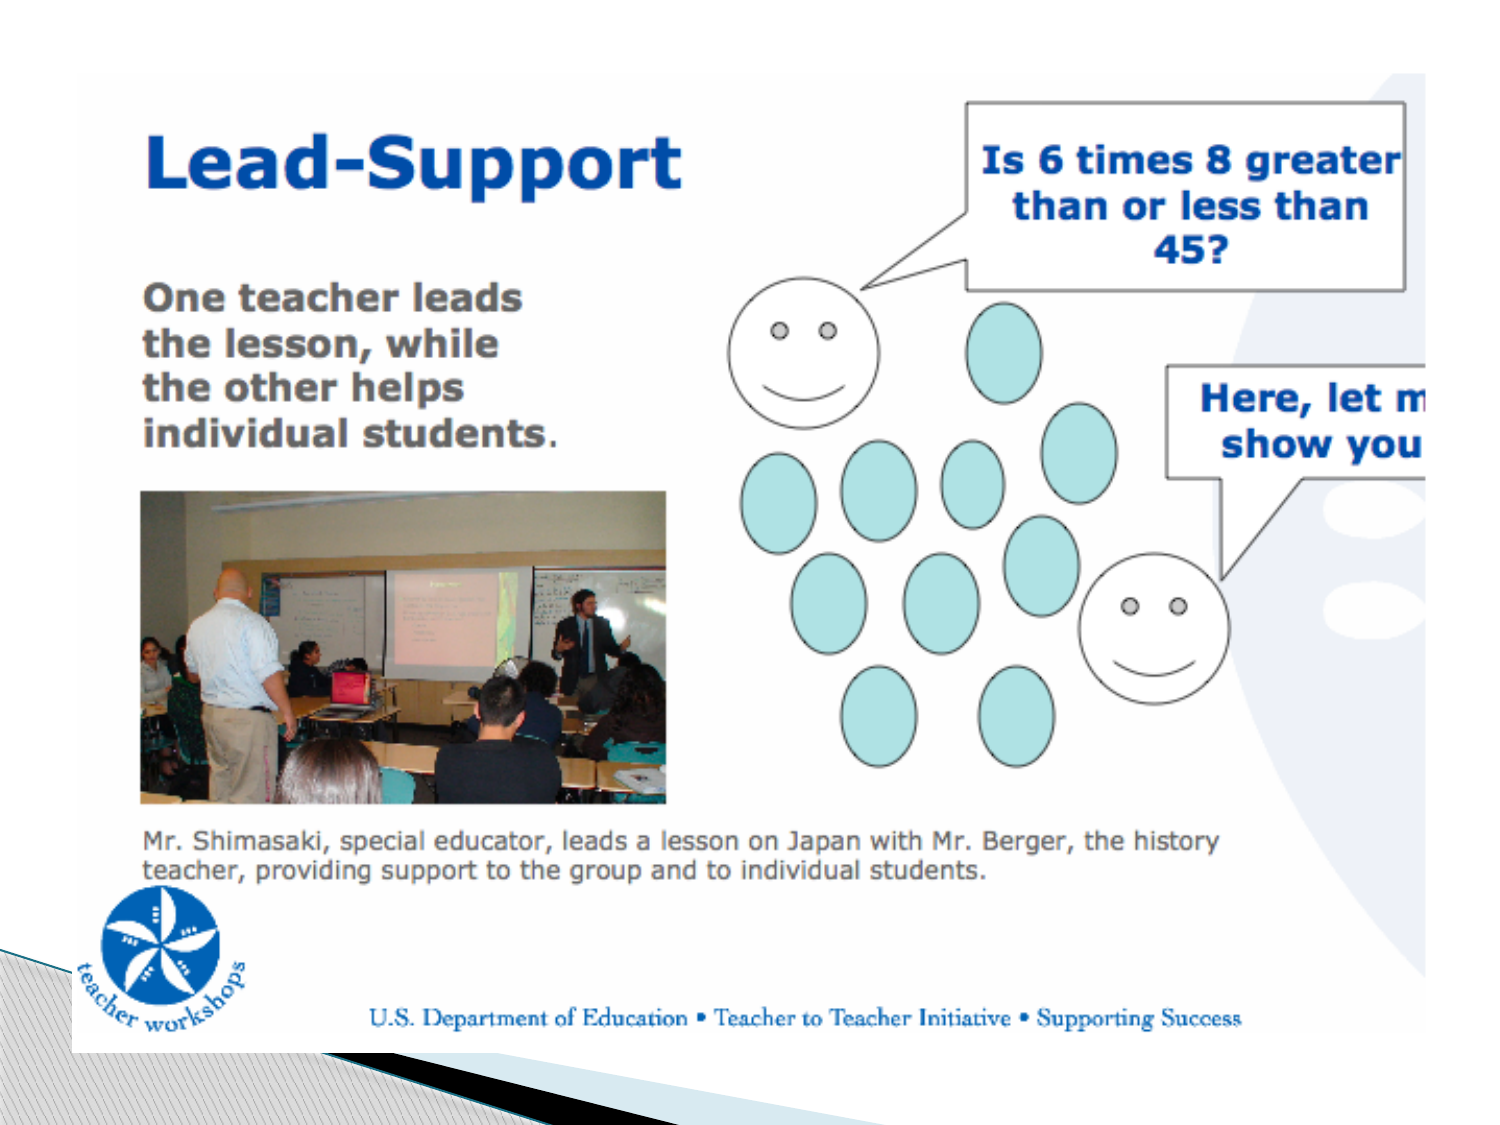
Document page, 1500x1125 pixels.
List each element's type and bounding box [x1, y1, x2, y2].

picture [72, 72, 1428, 1053]
